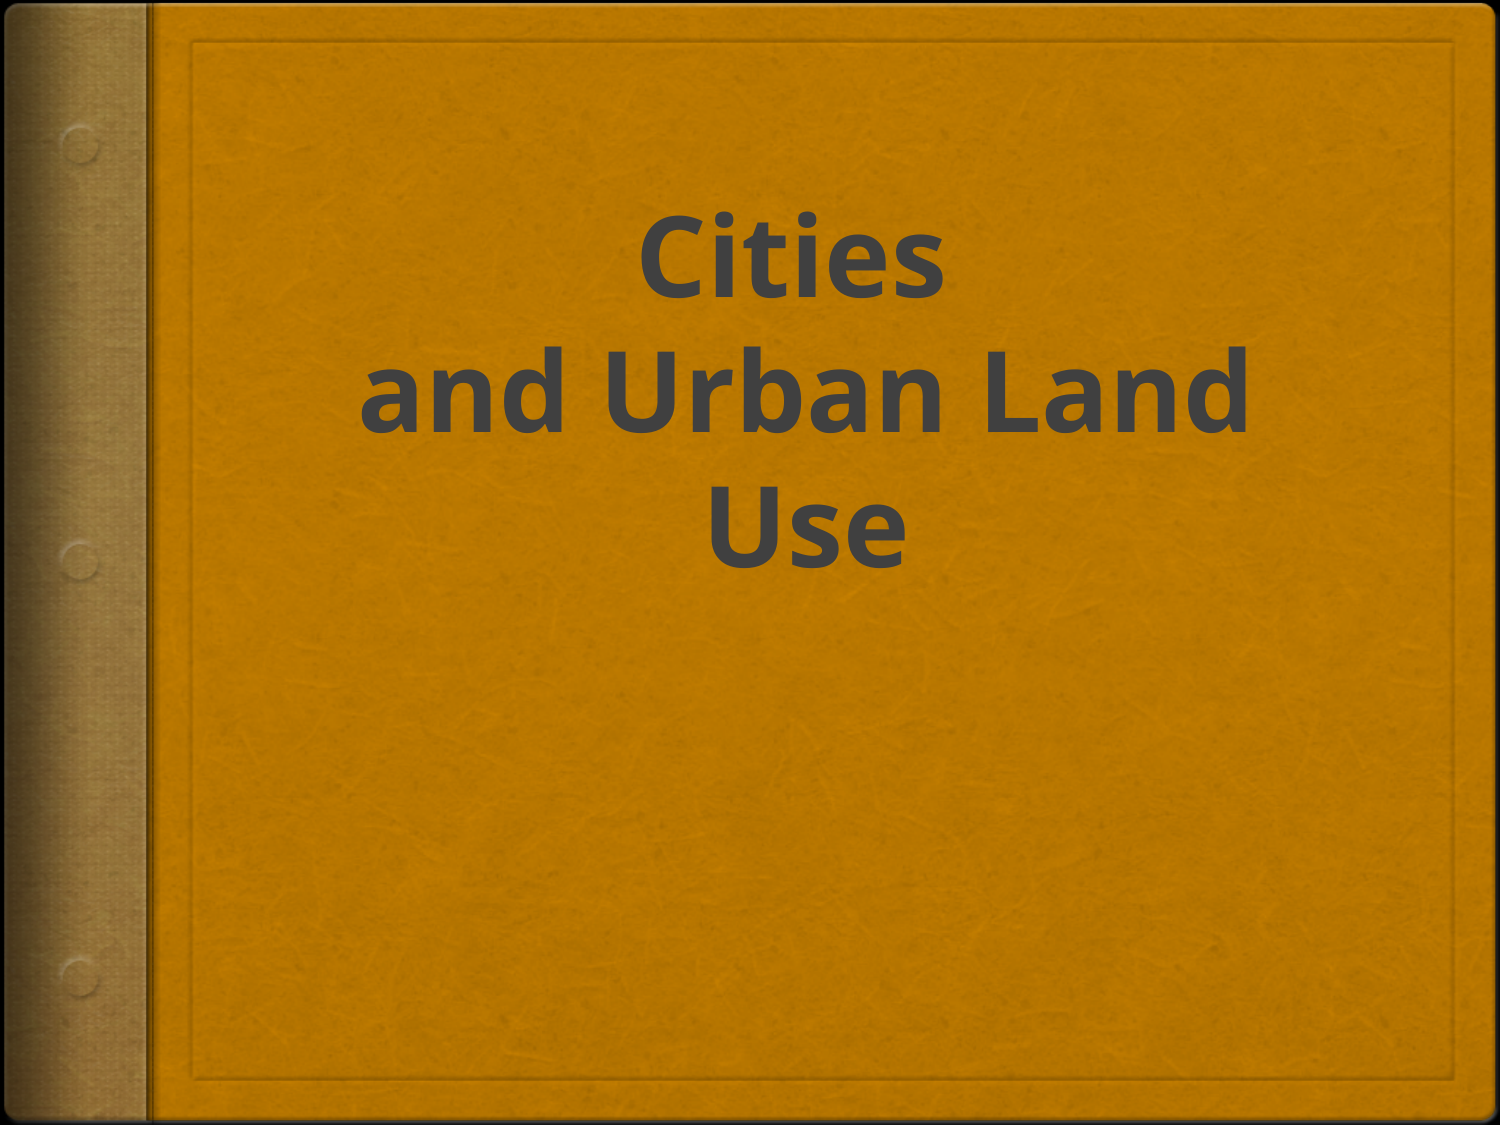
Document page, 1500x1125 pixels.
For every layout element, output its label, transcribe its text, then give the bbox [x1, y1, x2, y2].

title Cities and Urban Land Use [225, 294, 1388, 598]
picture [0, 0, 1500, 1125]
